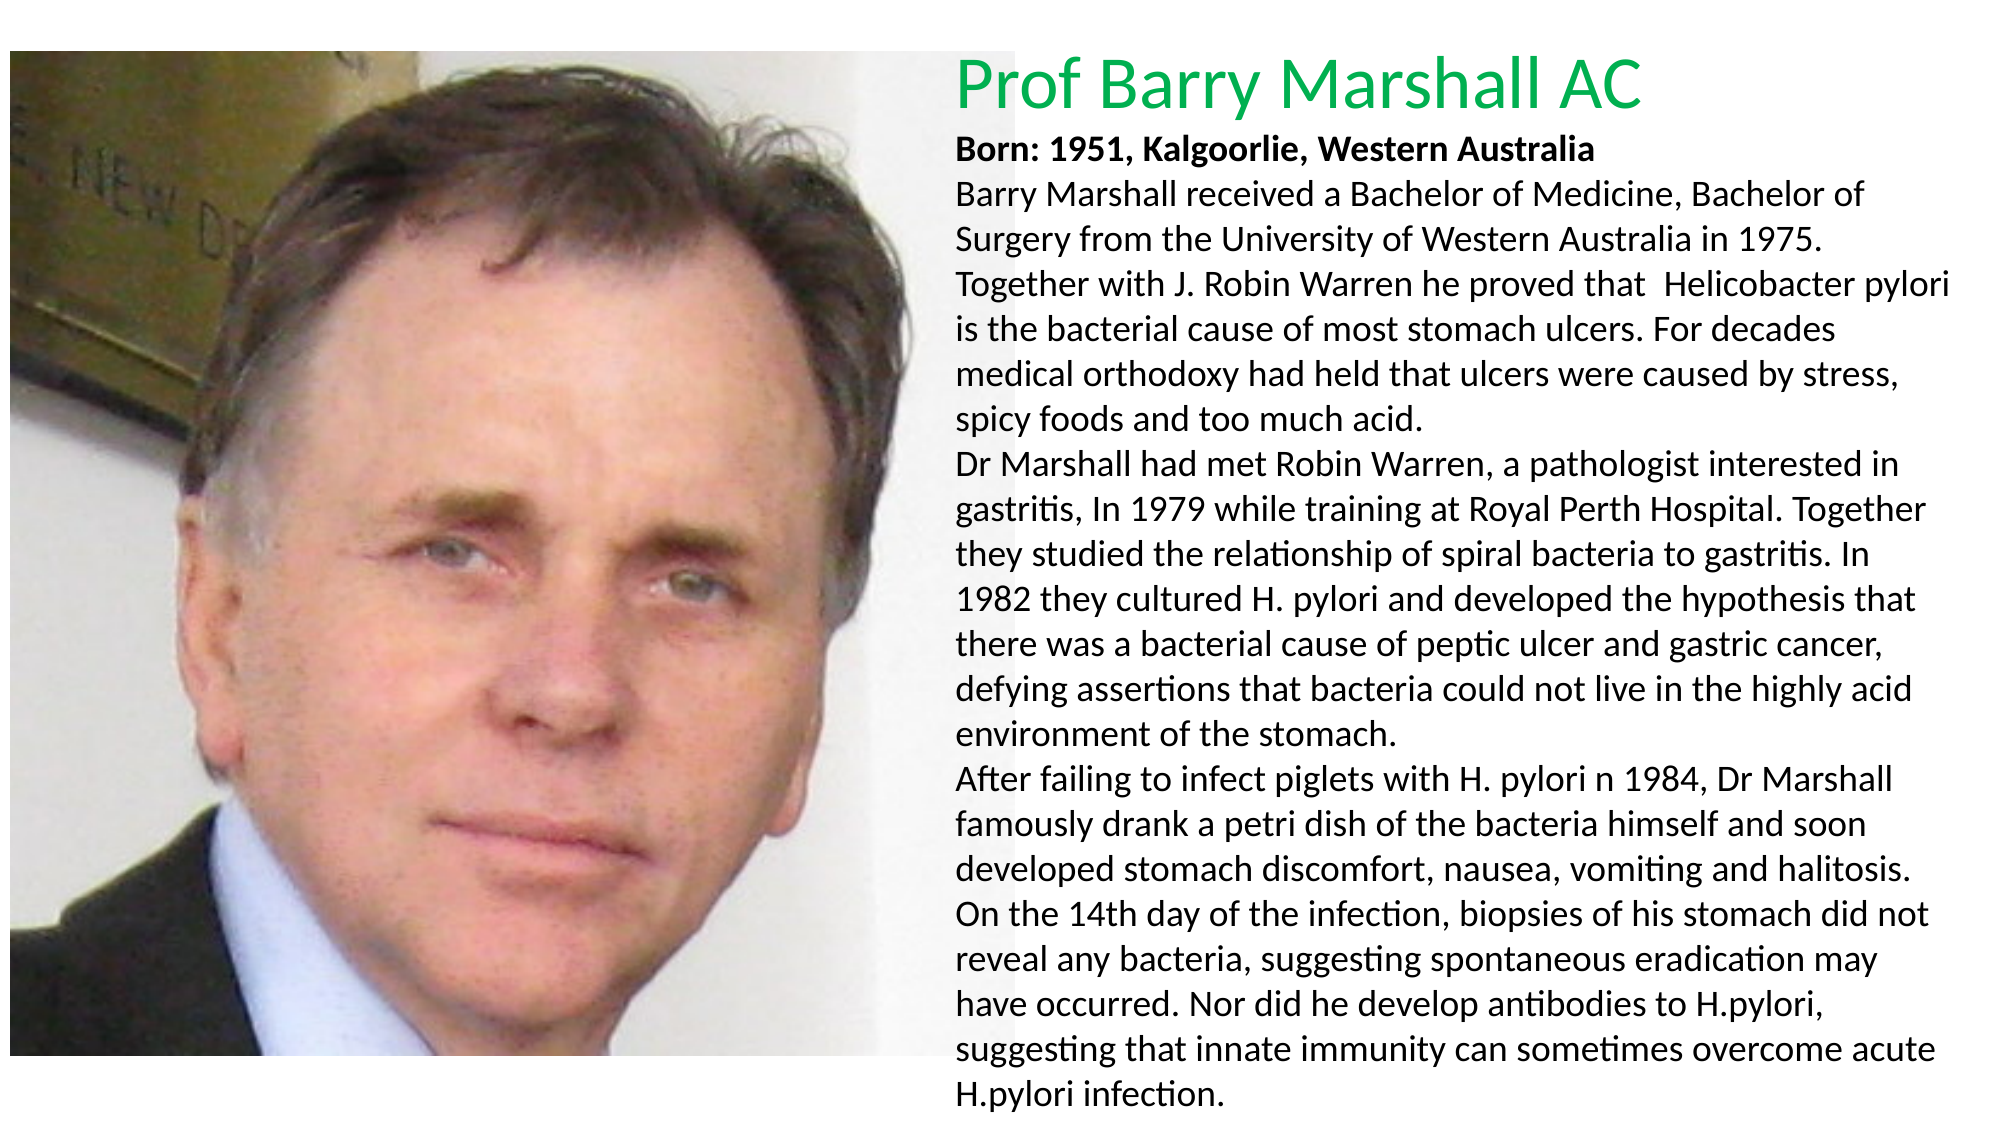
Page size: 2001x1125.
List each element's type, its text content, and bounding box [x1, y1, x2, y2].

picture [10, 51, 1015, 1056]
text_box Prof Barry Marshall AC Born: 1951, Kalgoorlie, Western Australia Barry Marshall received a Bachelor of Medicine, Bachelor of Surgery from the University of Western Australia in 1975. Together with J. Robin Warren he proved that Helicobacter pylori is the bacterial cause of most stomach ulcers. For decades medical orthodoxy had held that ulcers were caused by stress, spicy foods and too much acid. Dr Marshall had met Robin Warren, a pathologist interested in gastritis, In 1979 while training at Royal Perth Hospital. Together they studied the relationship of spiral bacteria to gastritis. In 1982 they cultured H. pylori and developed the hypothesis that there was a bacterial cause of peptic ulcer and gastric cancer, defying assertions that bacteria could not live in the highly acid environment of the stomach. After failing to infect piglets with H. pylori n 1984, Dr Marshall famously drank a petri dish of the bacteria himself and soon developed stomach discomfort, nausea, vomiting and halitosis. On the 14th day of the infection, biopsies of his stomach did not reveal any bacteria, suggesting spontaneous eradication may have occurred. Nor did he develop antibodies to H.pylori, suggesting that innate immunity can sometimes overcome acute H.pylori infection. [940, 26, 1970, 1122]
